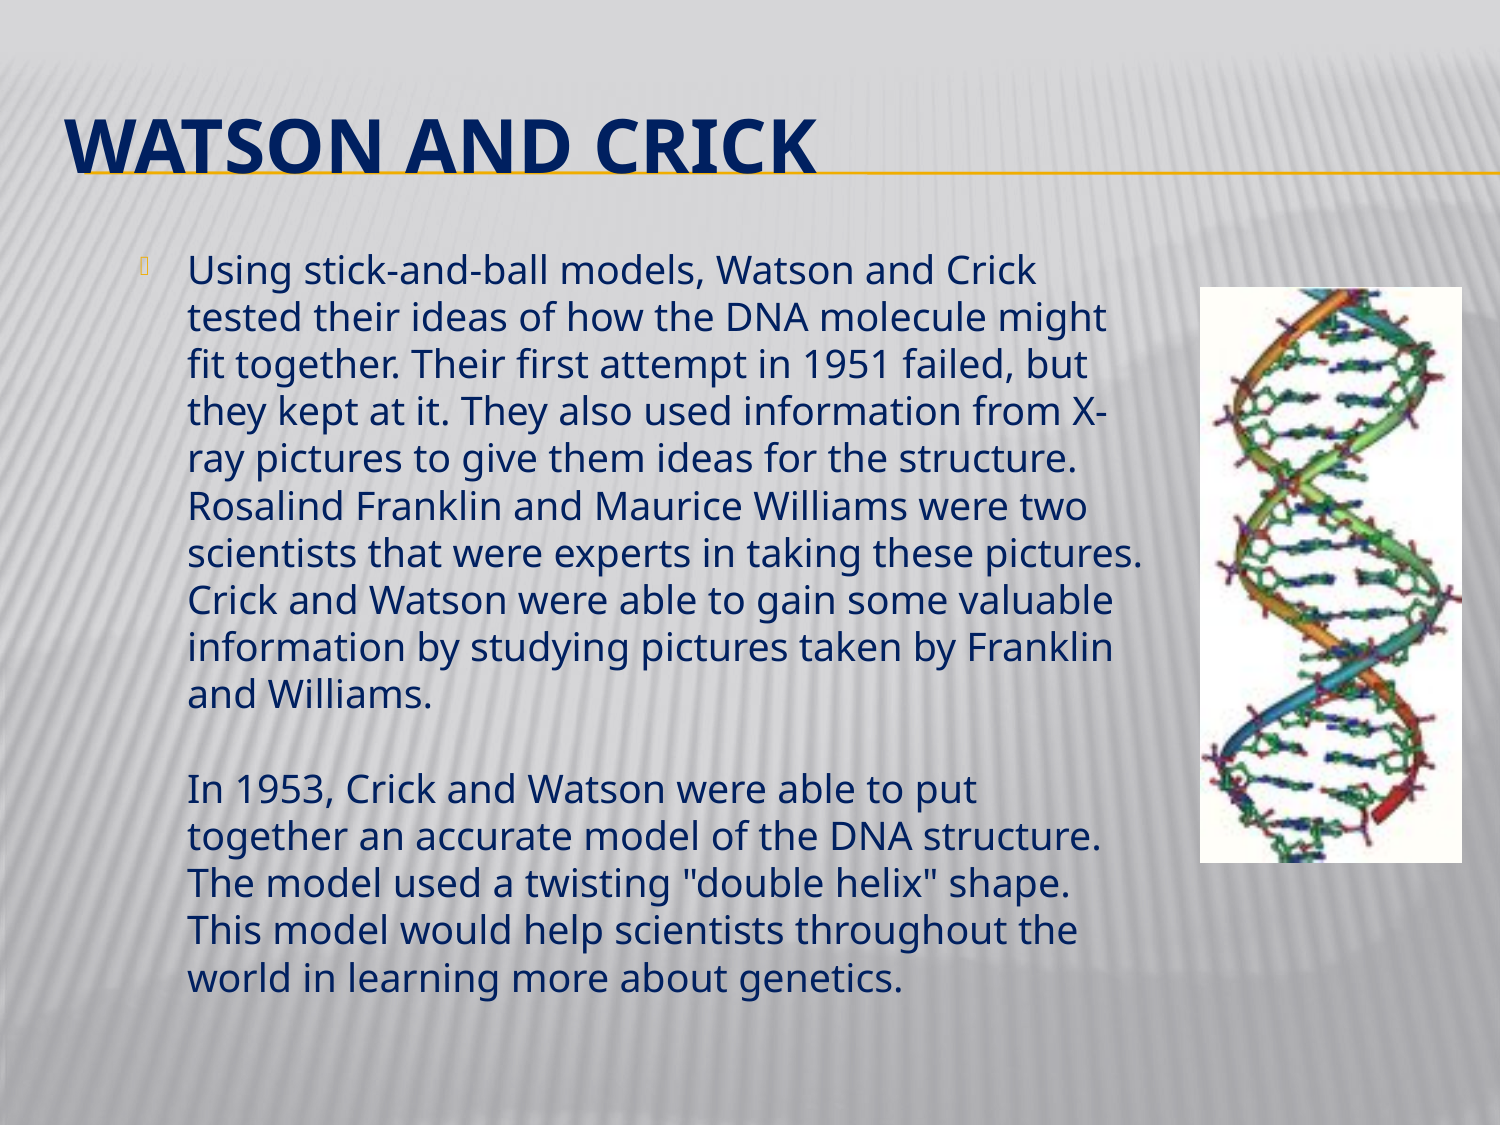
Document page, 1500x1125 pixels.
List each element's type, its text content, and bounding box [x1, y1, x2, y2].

list Using stick-and-ball models, Watson and Crick tested their ideas of how the DNA molecule might fit together. Their first attempt in 1951 failed, but they kept at it. They also used information from X-ray pictures to give them ideas for the structure. Rosalind Franklin and Maurice Williams were two scientists that were experts in taking these pictures. Crick and Watson were able to gain some valuable information by studying pictures taken by Franklin and Williams. In 1953, Crick and Watson were able to put together an accurate model of the DNA structure. The model used a twisting "double helix" shape. This model would help scientists throughout the world in learning more about genetics. [125, 237, 1163, 1025]
title Watson and Crick [50, 75, 1475, 213]
picture [1199, 287, 1462, 863]
